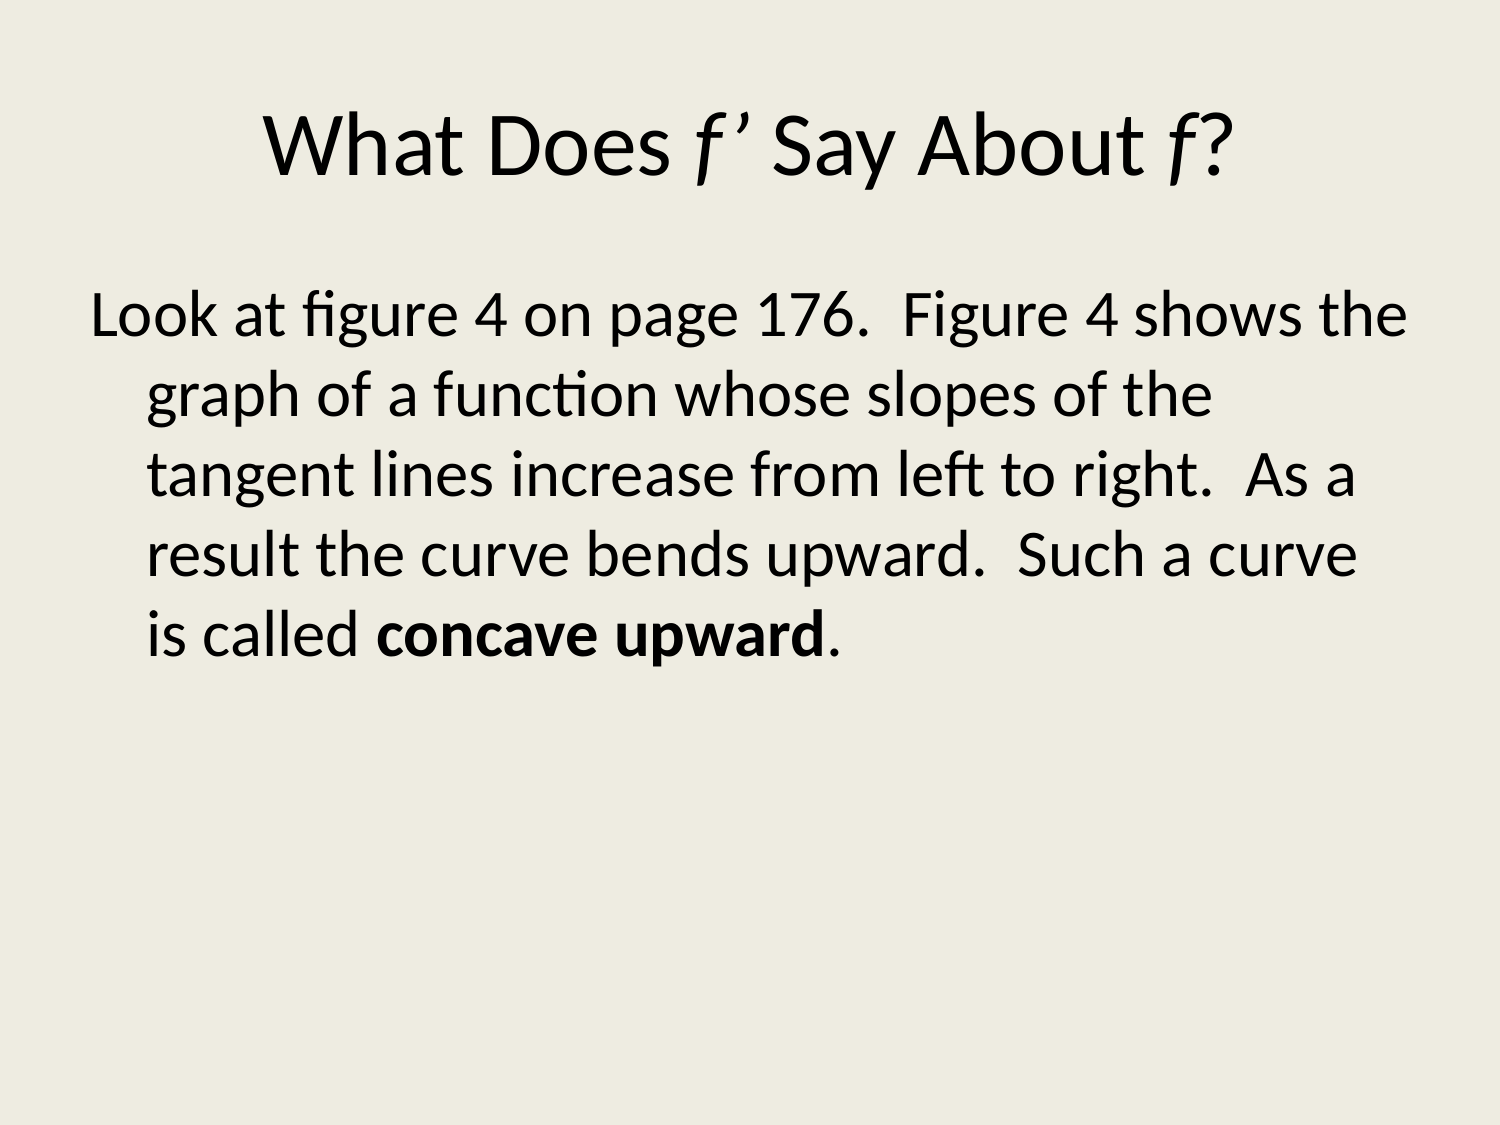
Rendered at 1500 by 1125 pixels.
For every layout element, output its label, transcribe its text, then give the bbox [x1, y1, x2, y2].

list Look at figure 4 on page 176. Figure 4 shows the graph of a function whose slopes of the tangent lines increase from left to right. As a result the curve bends upward. Such a curve is called concave upward. [75, 262, 1425, 1005]
title What Does f’ Say About f? [75, 45, 1425, 233]
